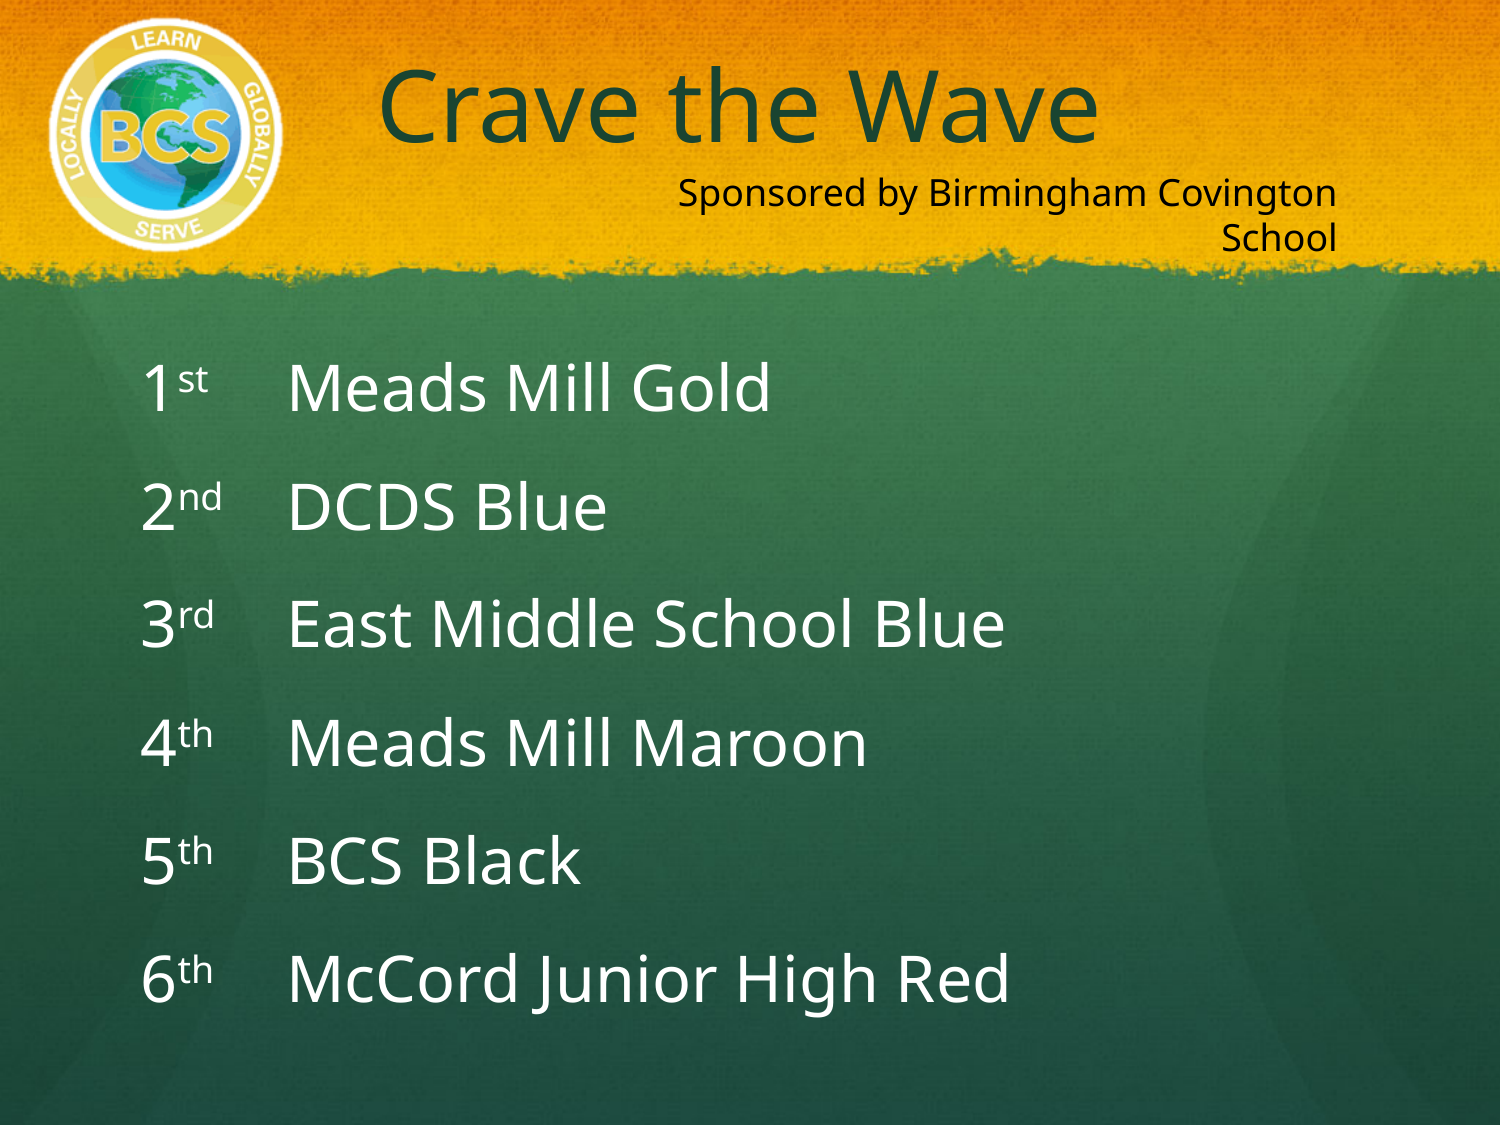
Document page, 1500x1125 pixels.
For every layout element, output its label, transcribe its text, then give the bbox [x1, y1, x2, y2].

list 1st Meads Mill Gold 2nd DCDS Blue 3rd East Middle School Blue 4th Meads Mill Maroon 5th BCS Black 6th McCord Junior High Red [125, 339, 1375, 1026]
picture [0, 0, 1500, 1125]
text_box Sponsored by Birmingham Covington School [568, 161, 1353, 267]
title Crave the Wave [318, 13, 1353, 193]
